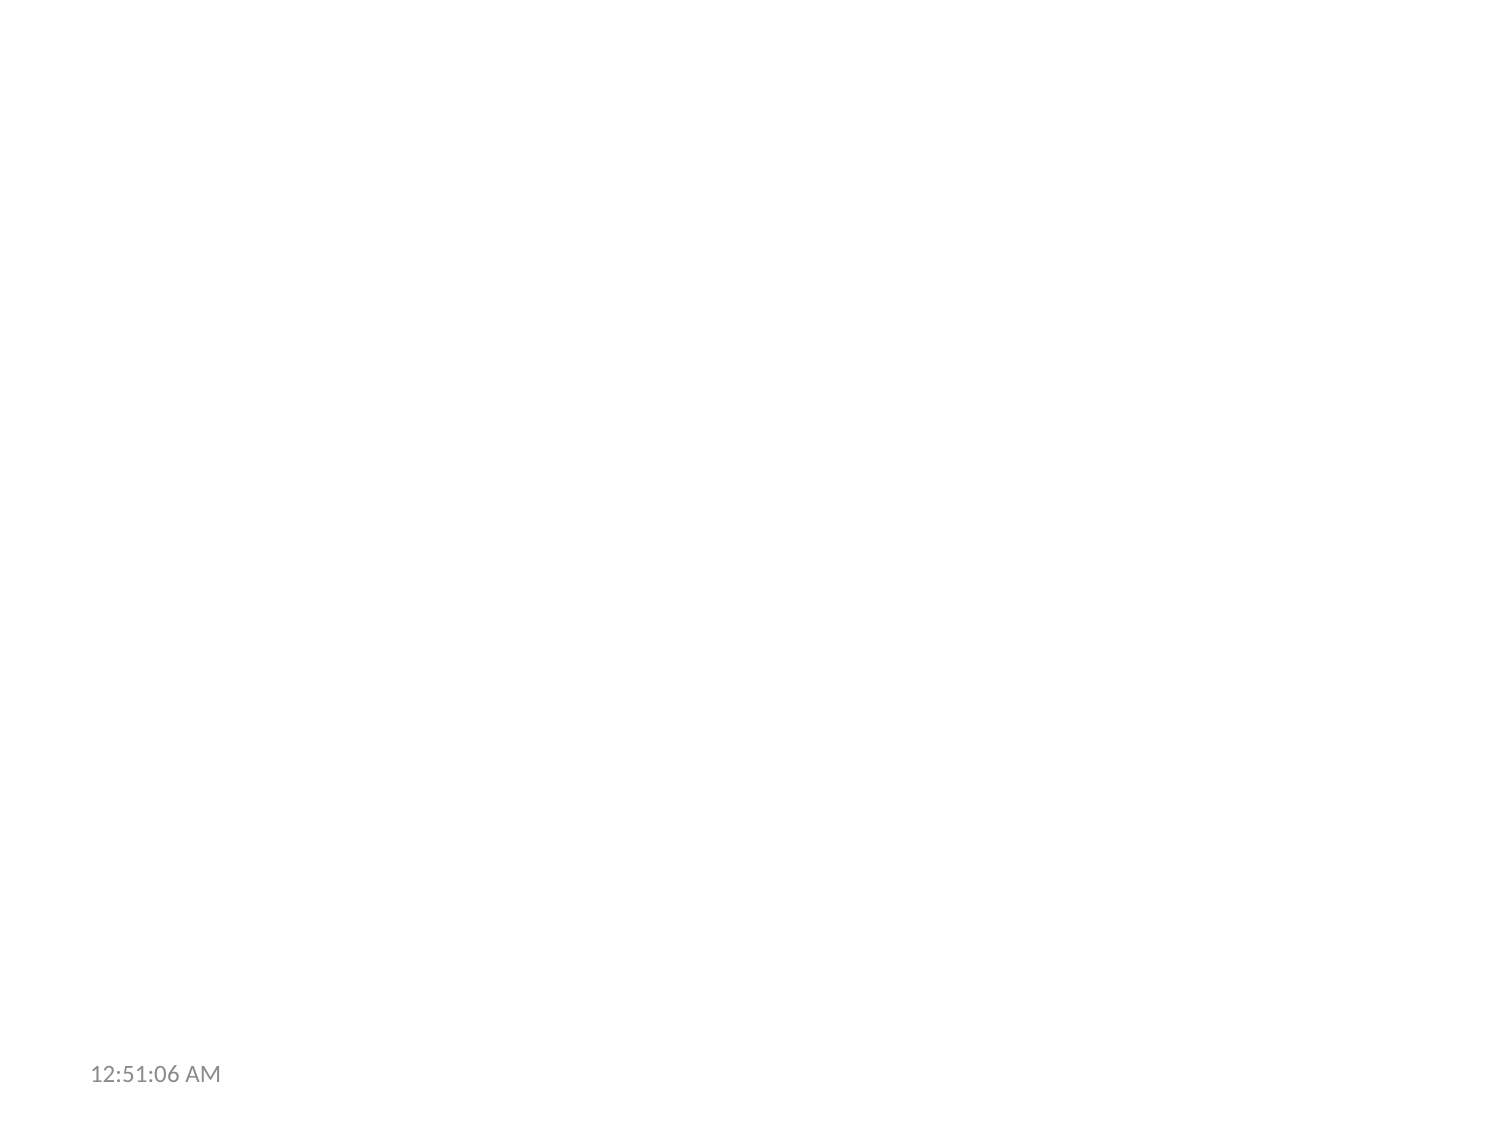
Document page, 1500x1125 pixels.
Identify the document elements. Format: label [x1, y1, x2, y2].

slide_number [75, 1042, 425, 1103]
